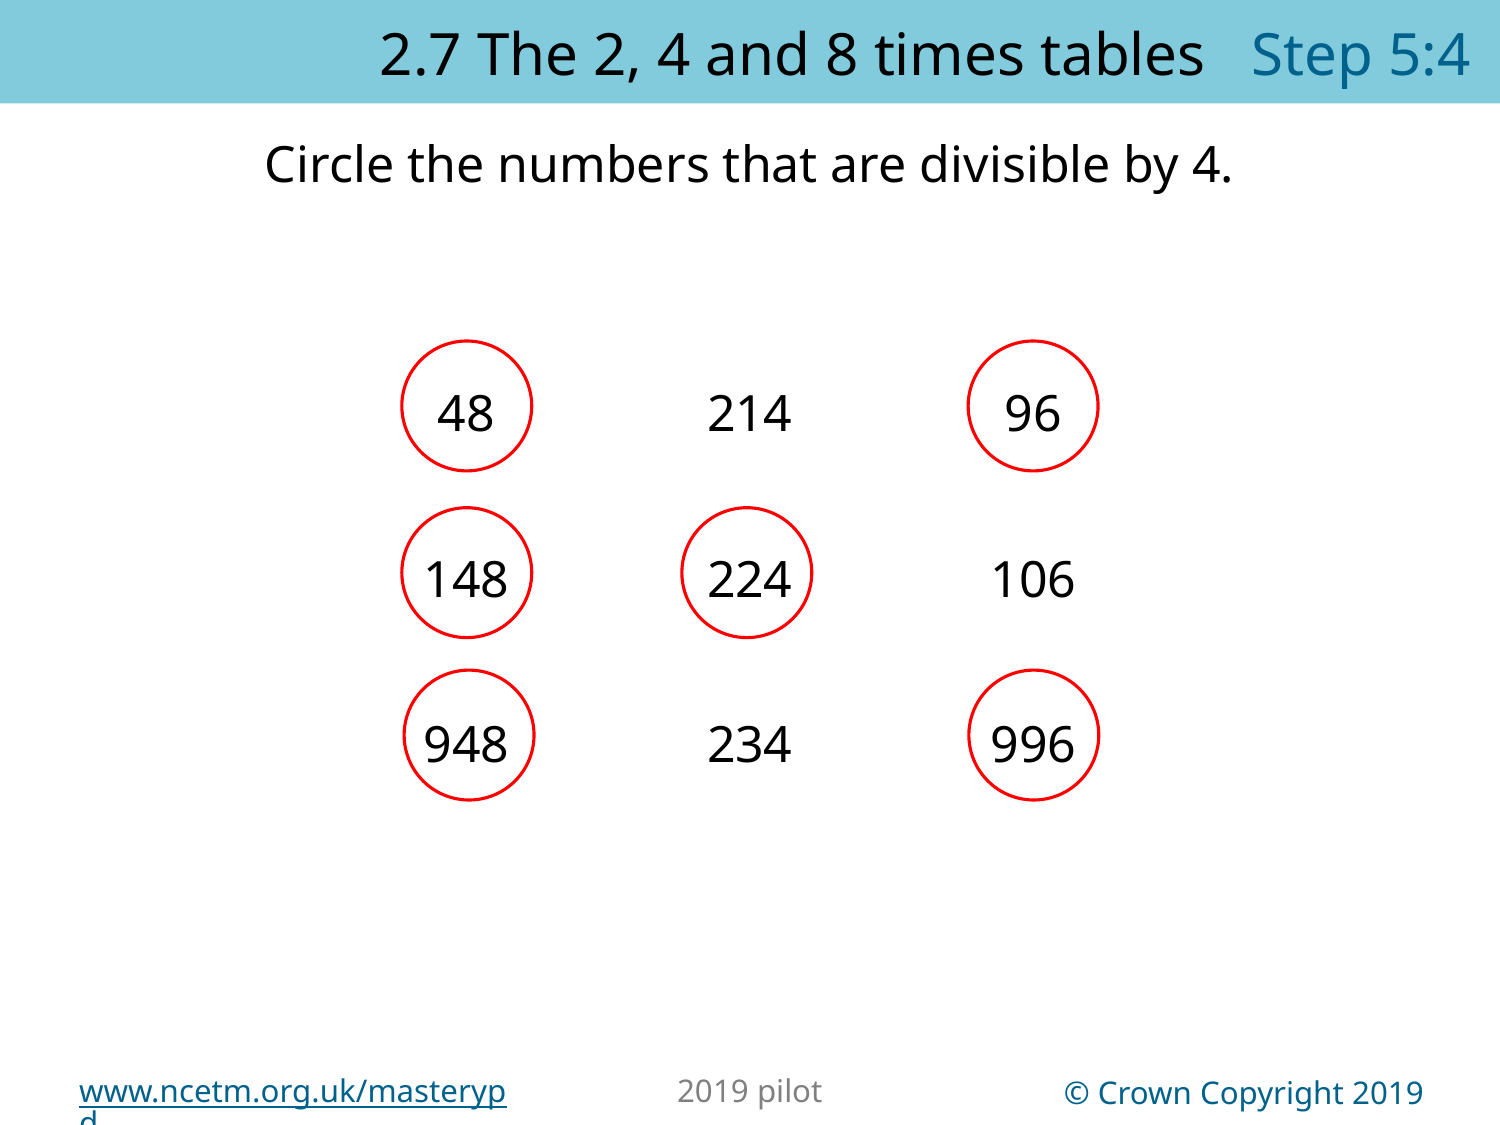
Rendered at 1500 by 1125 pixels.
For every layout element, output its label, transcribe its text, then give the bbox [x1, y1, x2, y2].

table_header 214 [608, 374, 892, 539]
text_box [401, 507, 532, 638]
table_cell 234 [608, 704, 892, 870]
table_cell 996 [892, 704, 1175, 870]
text_box [968, 670, 1099, 801]
table_cell 106 [892, 539, 1175, 704]
table_cell 224 [608, 539, 892, 704]
text_box [404, 670, 535, 801]
text_box [968, 340, 1099, 471]
list 2.7 The 2, 4 and 8 times tables Step 5:4 [0, 0, 1500, 104]
text_box [681, 507, 812, 638]
table_header 96 [892, 374, 1175, 539]
text_box Circle the numbers that are divisible by 4. [94, 125, 1406, 201]
table_header 48 [325, 374, 608, 539]
table_cell 948 [325, 704, 608, 870]
table_cell 148 [325, 539, 608, 704]
text_box [401, 340, 532, 471]
